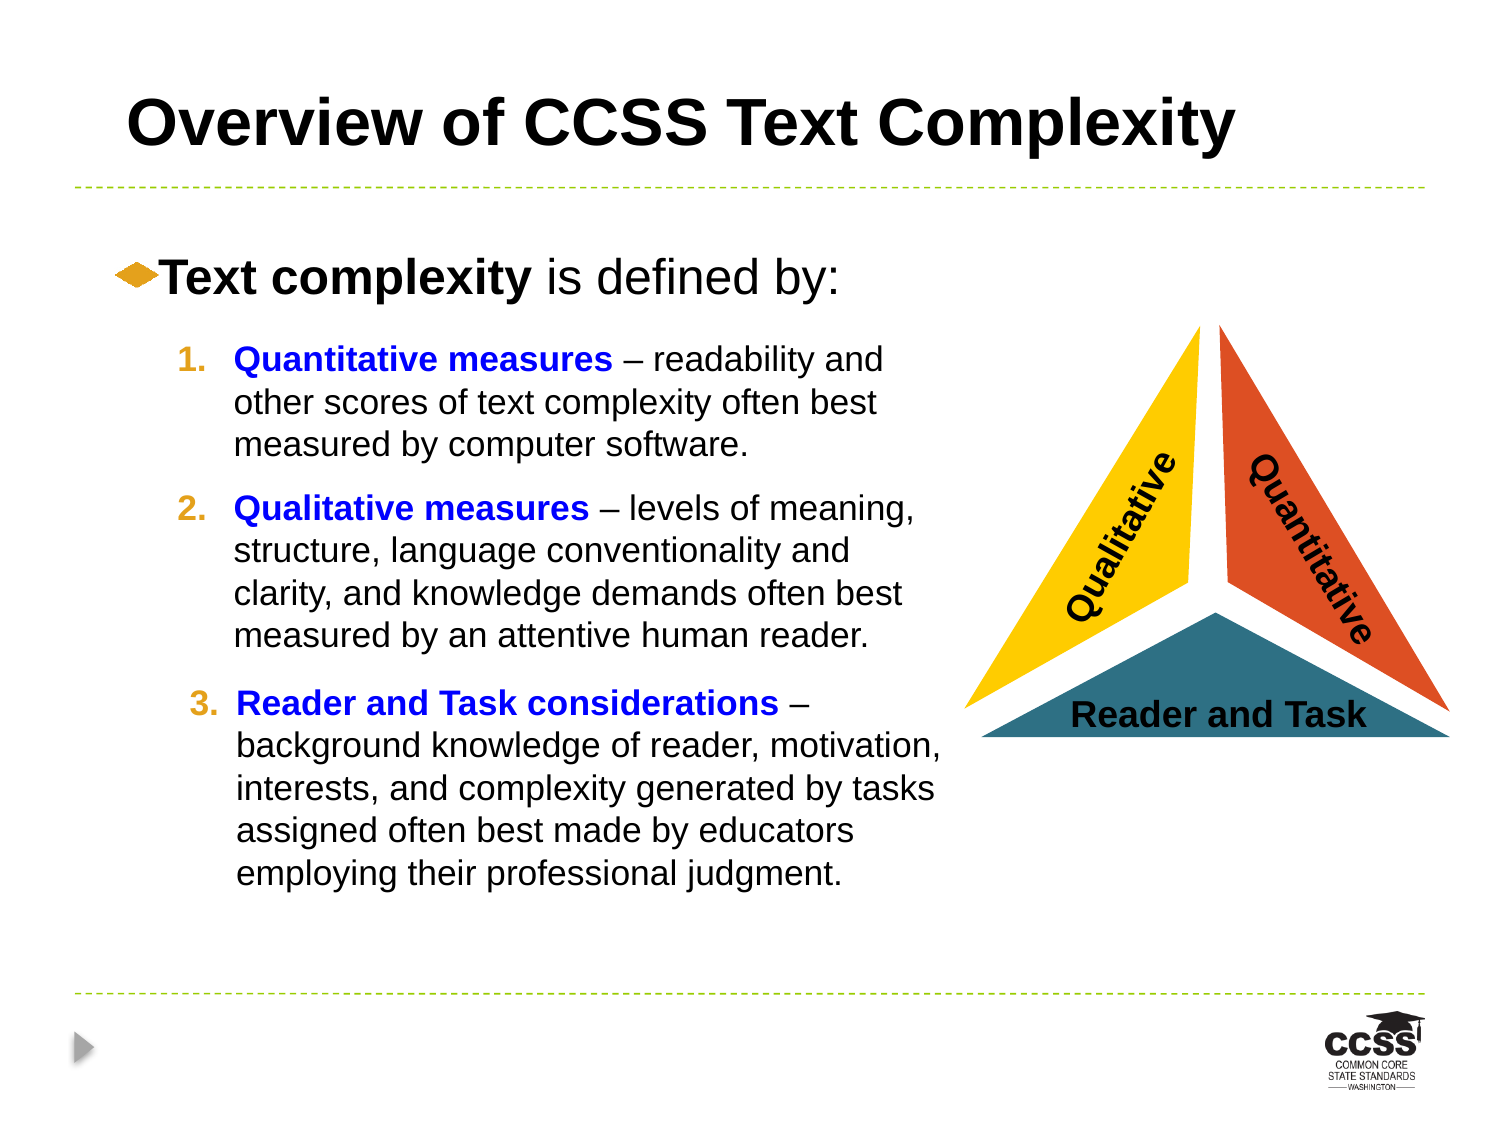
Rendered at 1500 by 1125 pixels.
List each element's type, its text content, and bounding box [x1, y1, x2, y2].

text_box Overview of CCSS Text Complexity [0, 24, 1306, 214]
text_box Text complexity is defined by: [99, 179, 1450, 313]
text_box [99, 612, 1451, 901]
picture [114, 261, 159, 288]
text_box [87, 324, 1345, 776]
picture [1325, 1011, 1425, 1090]
